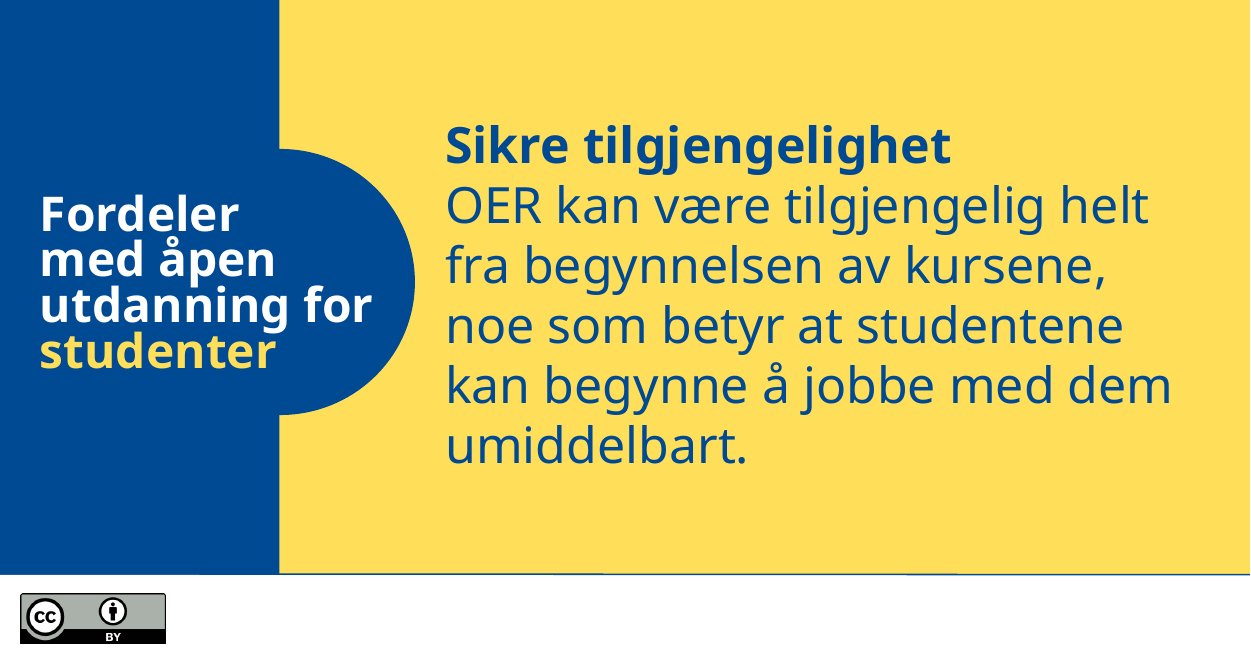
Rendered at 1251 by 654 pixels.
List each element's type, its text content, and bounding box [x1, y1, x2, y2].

text_box Fordeler med åpen utdanning for studenter [24, 179, 420, 393]
text_box [0, 0, 280, 573]
text_box Sikre tilgjengelighet OER kan være tilgjengelig helt fra begynnelsen av kursene, noe som betyr at studentene kan begynne å jobbe med dem umiddelbart. [430, 98, 1191, 489]
text_box [195, 148, 366, 179]
picture [20, 592, 166, 645]
text_box [0, 582, 1250, 654]
text_box [206, 393, 355, 416]
